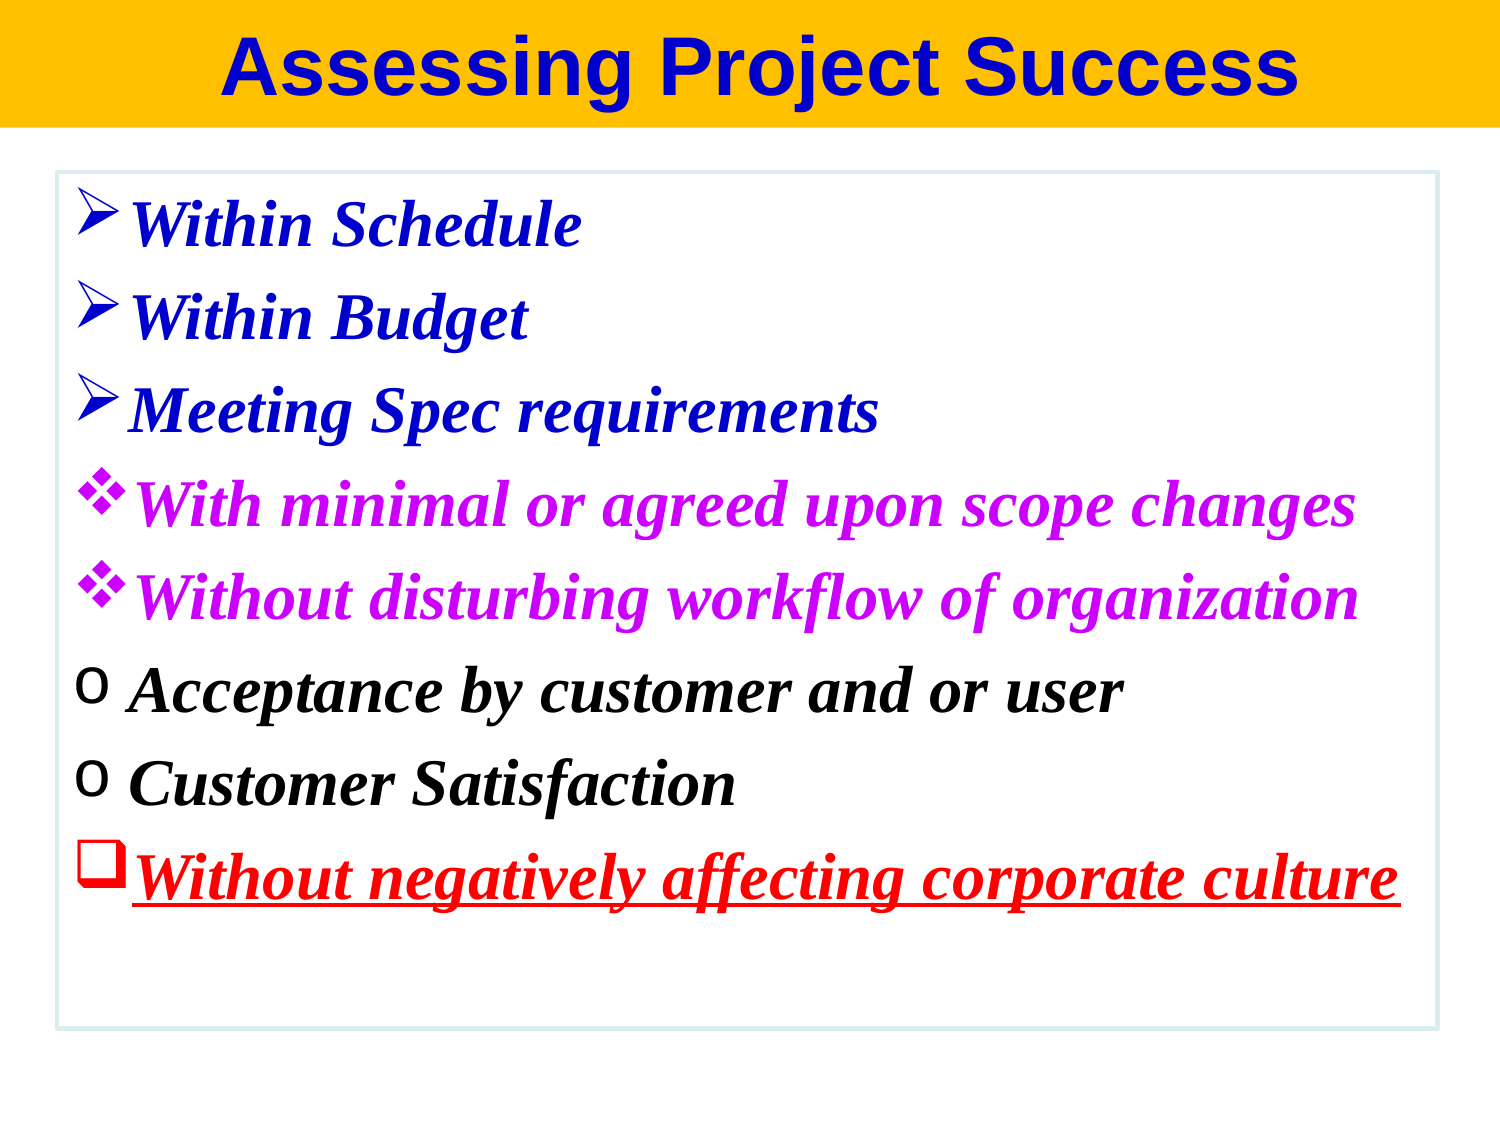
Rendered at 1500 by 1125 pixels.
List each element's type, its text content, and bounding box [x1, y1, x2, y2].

list Within Schedule Within Budget Meeting Spec requirements With minimal or agreed upon scope changes Without disturbing workflow of organization Acceptance by customer and or user Customer Satisfaction Without negatively affecting corporate culture [55, 170, 1440, 1031]
text_box Assessing Project Success [0, 0, 1500, 128]
